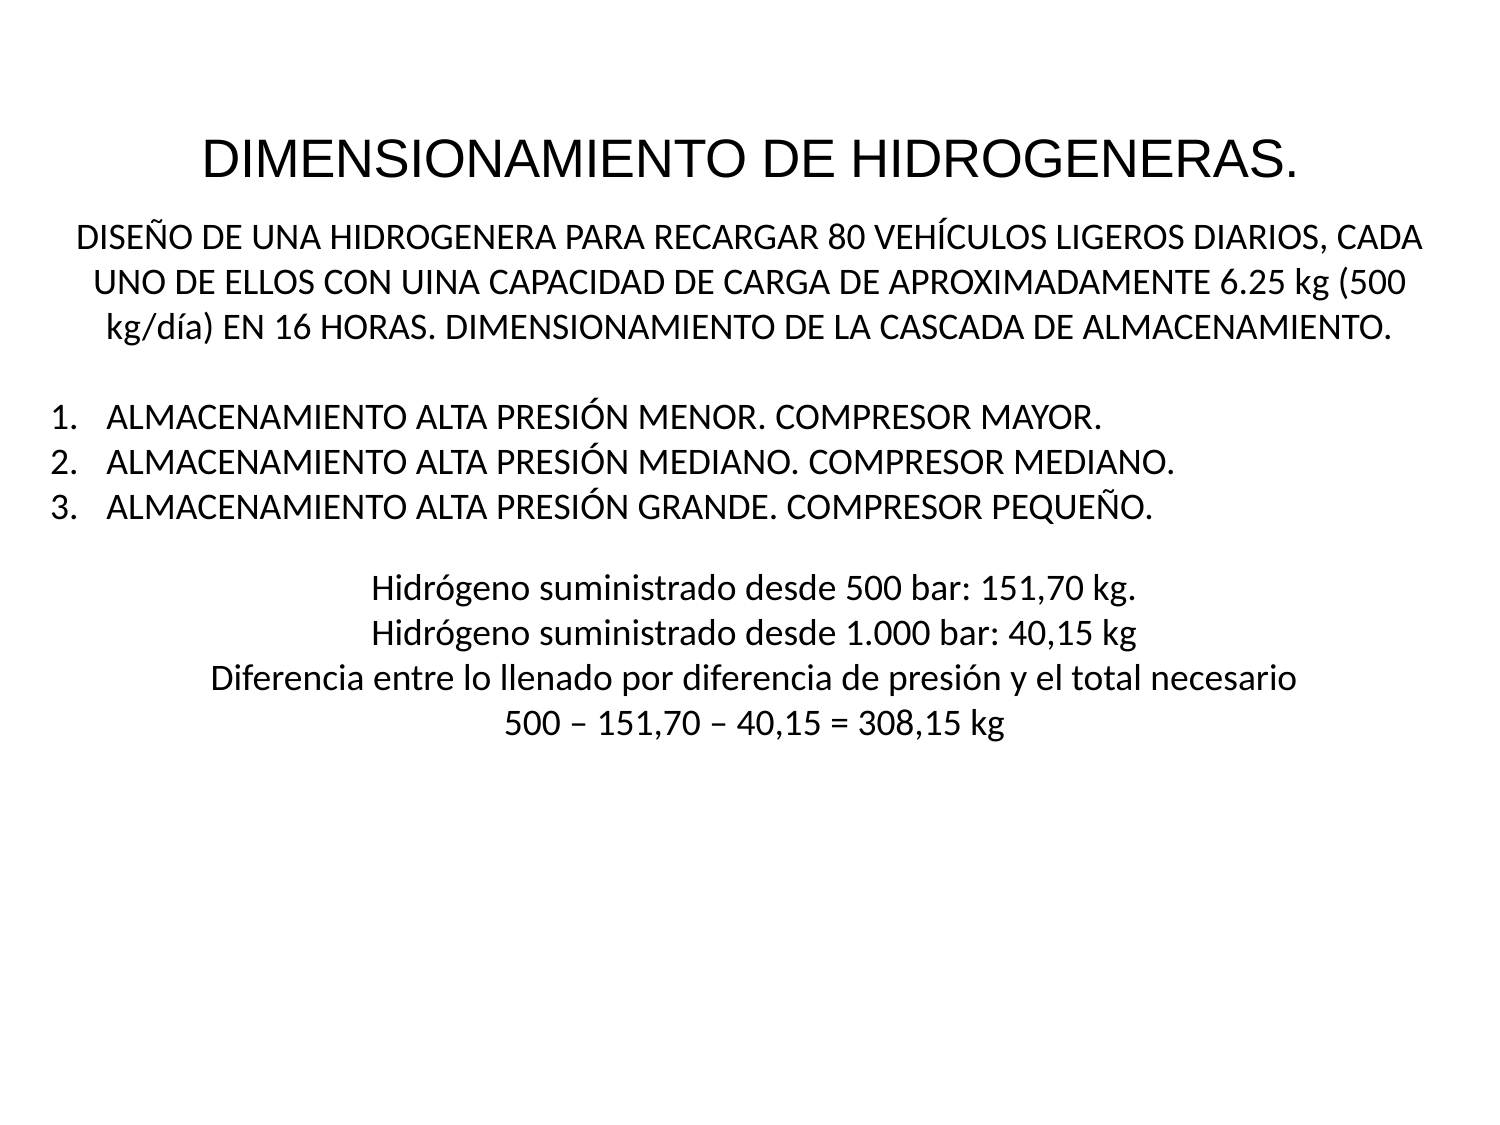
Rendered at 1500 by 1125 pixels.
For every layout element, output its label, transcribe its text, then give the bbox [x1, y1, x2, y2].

text_box DISEÑO DE UNA HIDROGENERA PARA RECARGAR 80 VEHÍCULOS LIGEROS DIARIOS, CADA UNO DE ELLOS CON UINA CAPACIDAD DE CARGA DE APROXIMADAMENTE 6.25 kg (500 kg/día) EN 16 HORAS. DIMENSIONAMIENTO DE LA CASCADA DE ALMACENAMIENTO. ALMACENAMIENTO ALTA PRESIÓN MENOR. COMPRESOR MAYOR. ALMACENAMIENTO ALTA PRESIÓN MEDIANO. COMPRESOR MEDIANO. ALMACENAMIENTO ALTA PRESIÓN GRANDE. COMPRESOR PEQUEÑO. [35, 204, 1465, 535]
text_box DIMENSIONAMIENTO DE HIDROGENERAS. [0, 130, 1500, 190]
text_box Hidrógeno suministrado desde 500 bar: 151,70 kg. Hidrógeno suministrado desde 1.000 bar: 40,15 kg Diferencia entre lo llenado por diferencia de presión y el total necesario 500 – 151,70 – 40,15 = 308,15 kg [39, 555, 1470, 750]
